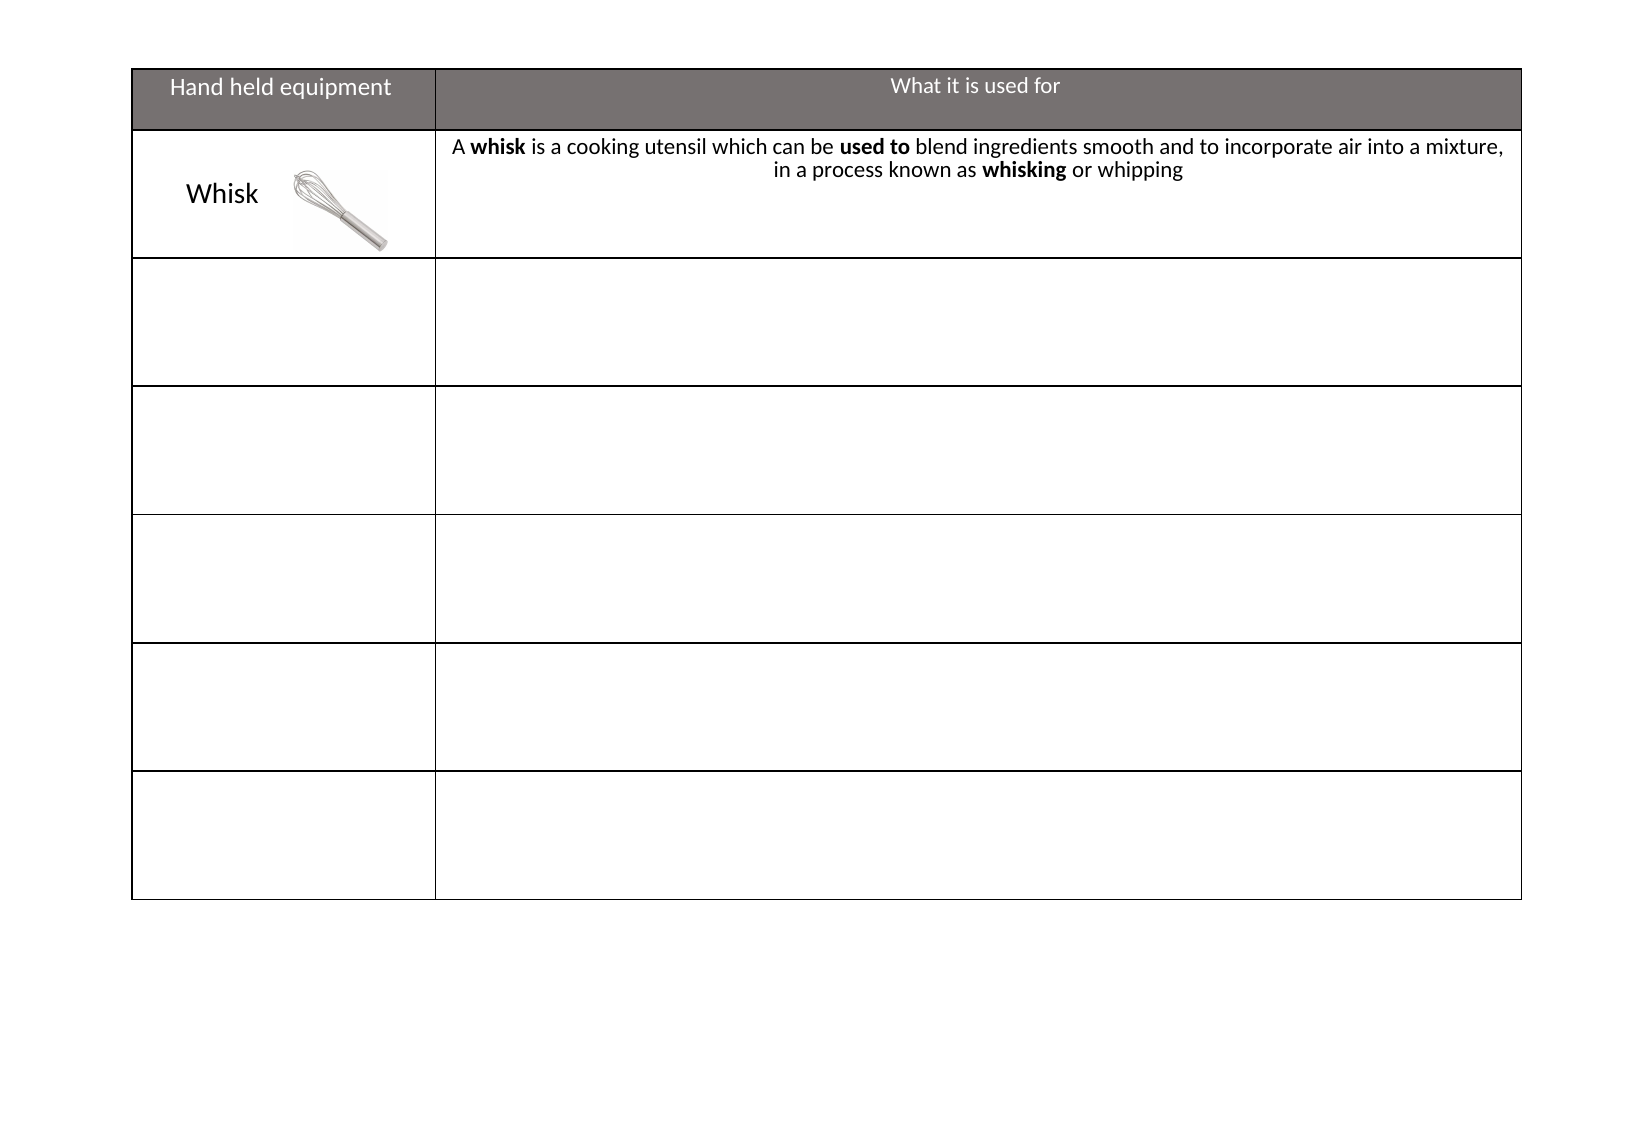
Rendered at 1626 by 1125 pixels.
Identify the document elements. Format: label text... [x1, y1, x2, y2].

picture [293, 170, 388, 253]
table_cell Whisk [133, 131, 435, 257]
table_cell [133, 259, 435, 385]
table_header Hand held equipment [133, 70, 435, 129]
table_cell [133, 387, 435, 514]
table_header What it is used for [436, 70, 1521, 129]
table_cell [436, 259, 1521, 385]
table_cell [436, 772, 1521, 899]
table_cell [436, 644, 1521, 770]
table_cell [133, 644, 435, 770]
table_cell A whisk is a cooking utensil which can be used to blend ingredients smooth and to incorporate air into a mixture, in a process known as whisking or whipping [436, 131, 1521, 257]
table_cell [133, 515, 435, 642]
table_cell [133, 772, 435, 899]
table_cell [436, 387, 1521, 514]
table_cell [436, 515, 1521, 642]
